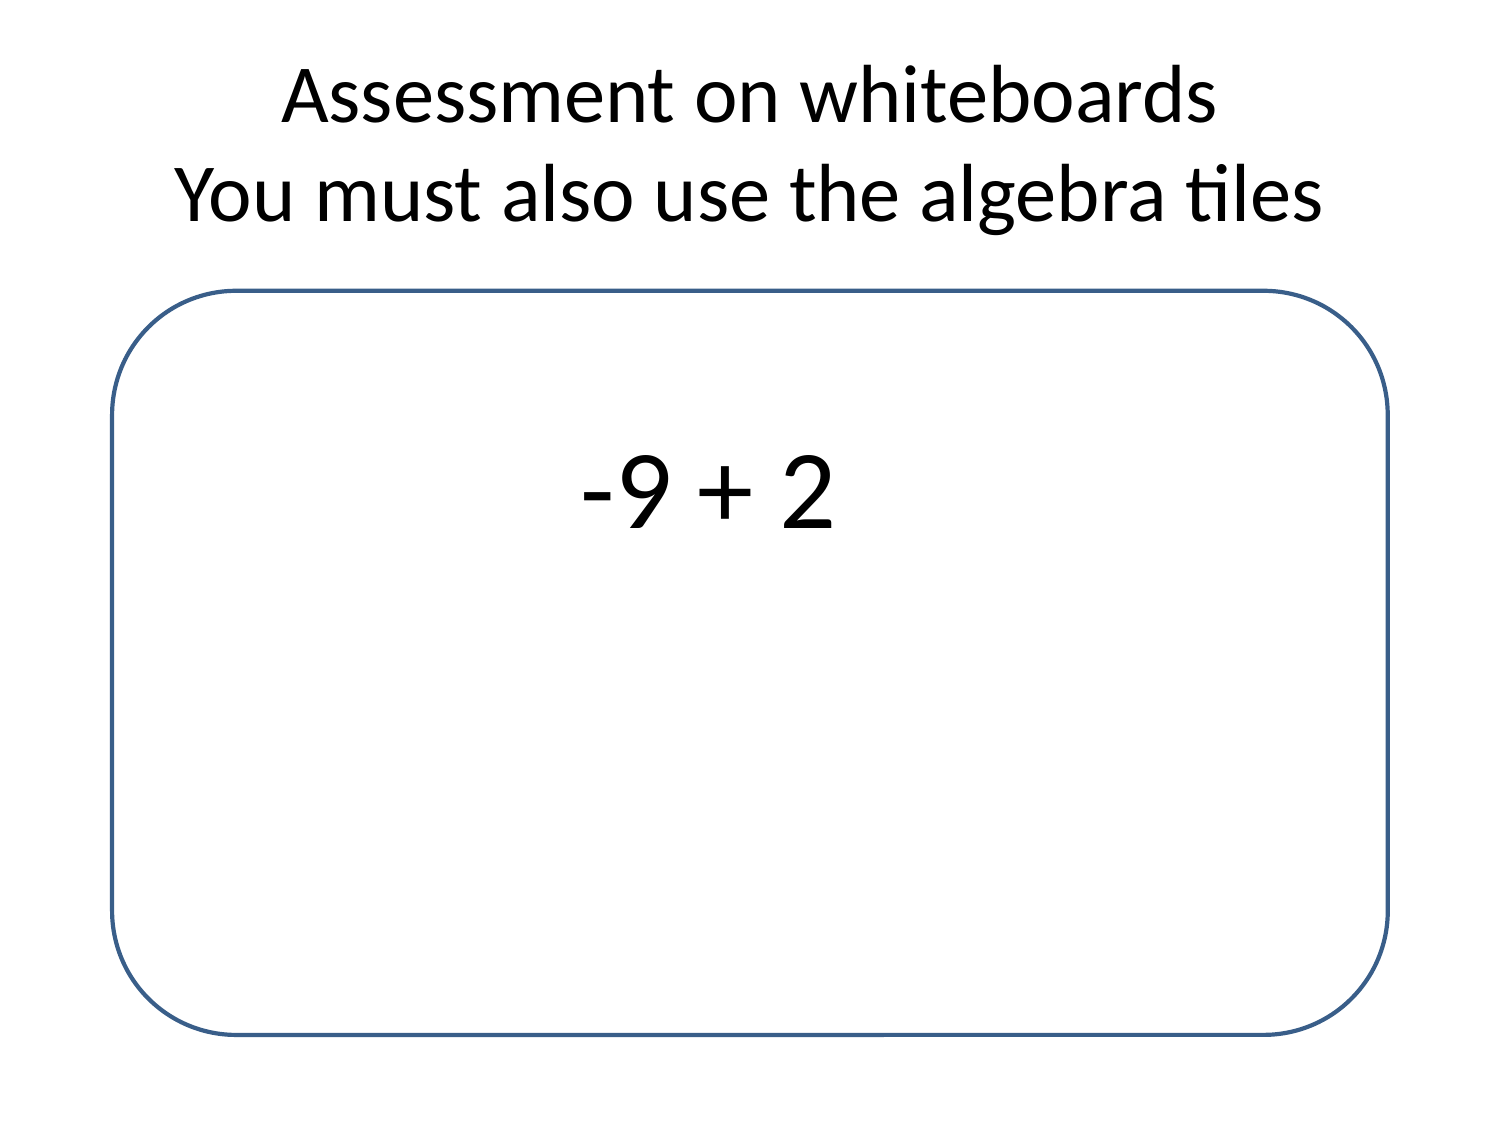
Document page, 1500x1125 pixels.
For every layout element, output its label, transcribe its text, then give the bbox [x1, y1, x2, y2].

text_box -9 + 2 [230, 408, 1187, 561]
text_box [112, 290, 1388, 1035]
title Assessment on whiteboards You must also use the algebra tiles [75, 45, 1425, 233]
